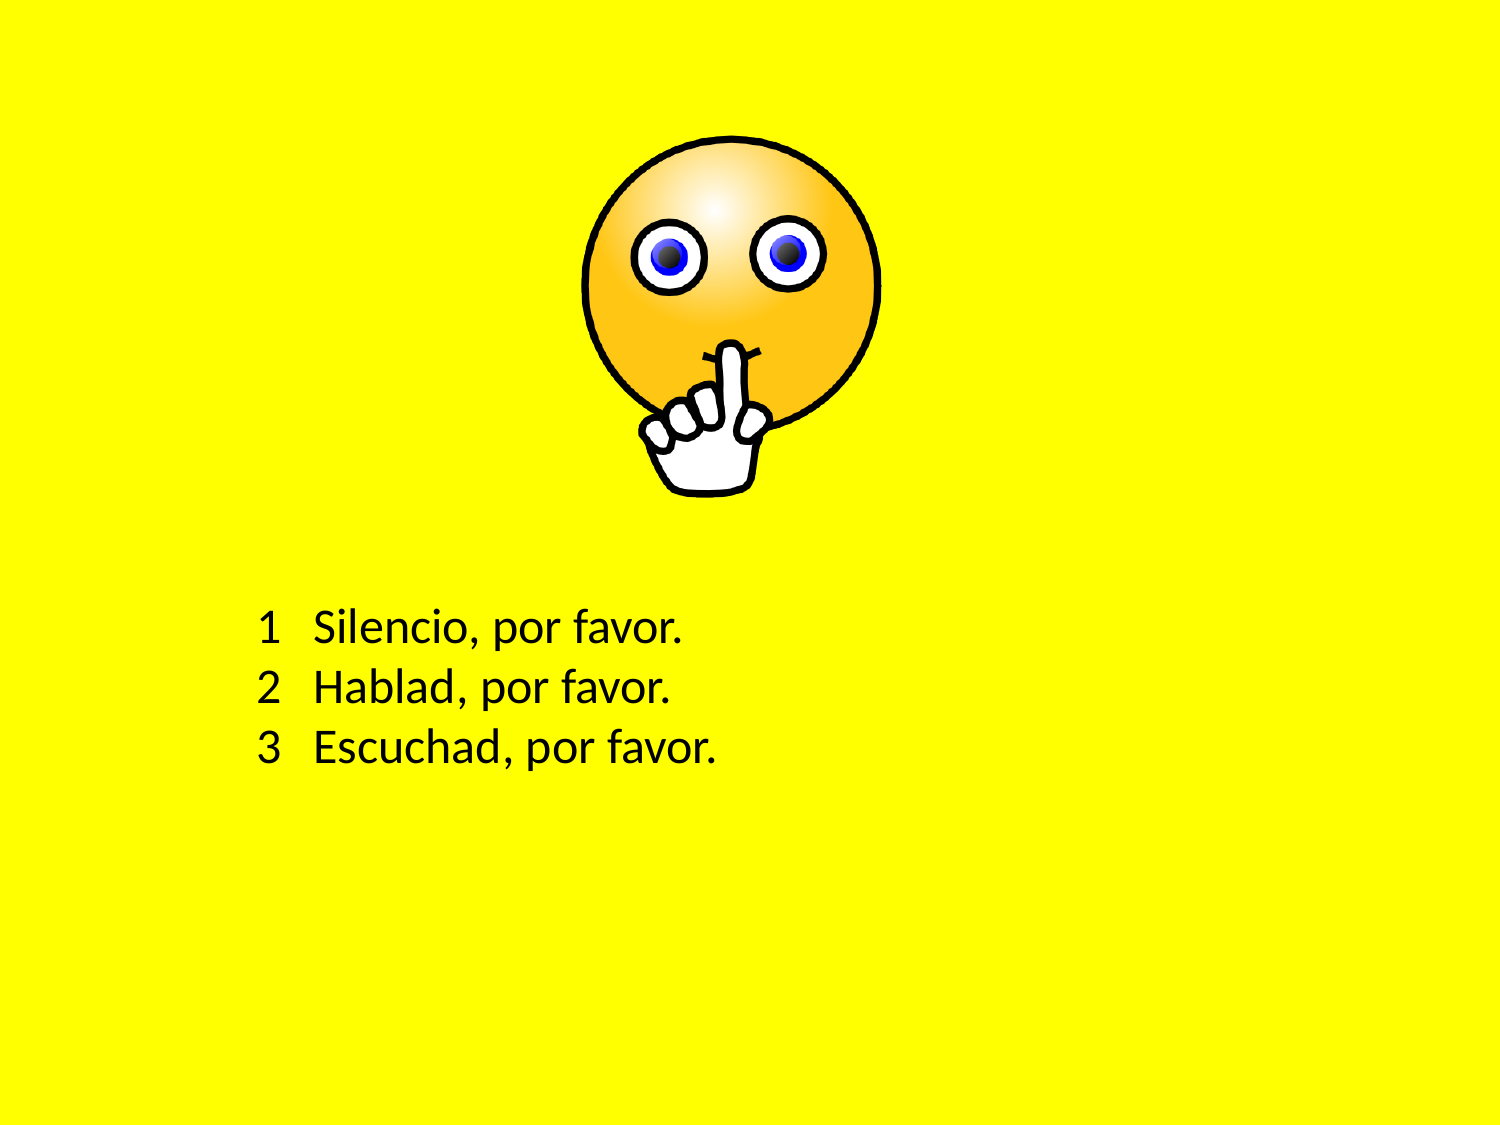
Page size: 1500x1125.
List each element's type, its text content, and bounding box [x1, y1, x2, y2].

picture [501, 89, 947, 535]
text_box Silencio, por favor. Hablad, por favor. Escuchad, por favor. [242, 586, 1329, 781]
